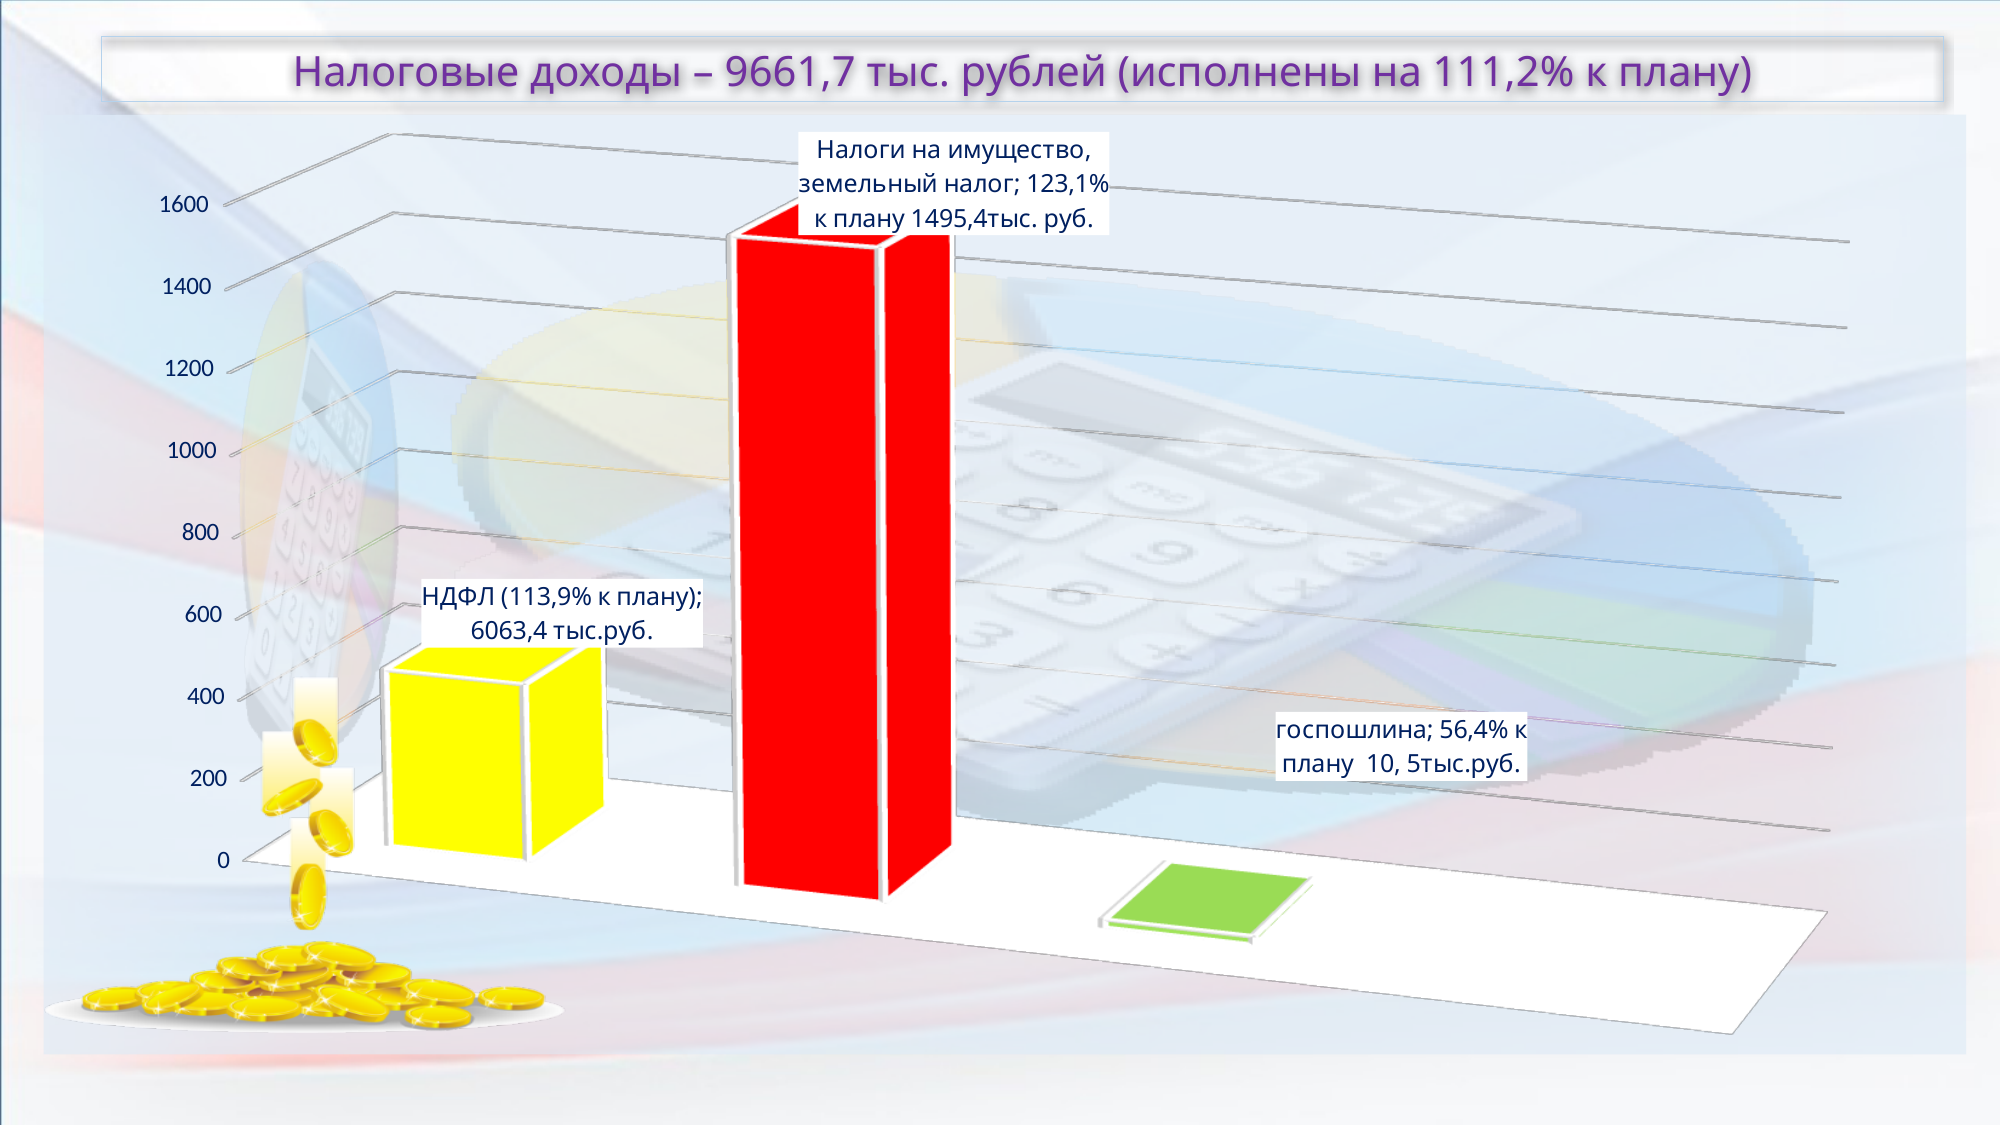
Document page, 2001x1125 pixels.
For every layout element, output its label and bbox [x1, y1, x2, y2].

picture [0, 0, 2000, 1125]
chart [43, 114, 1967, 1055]
